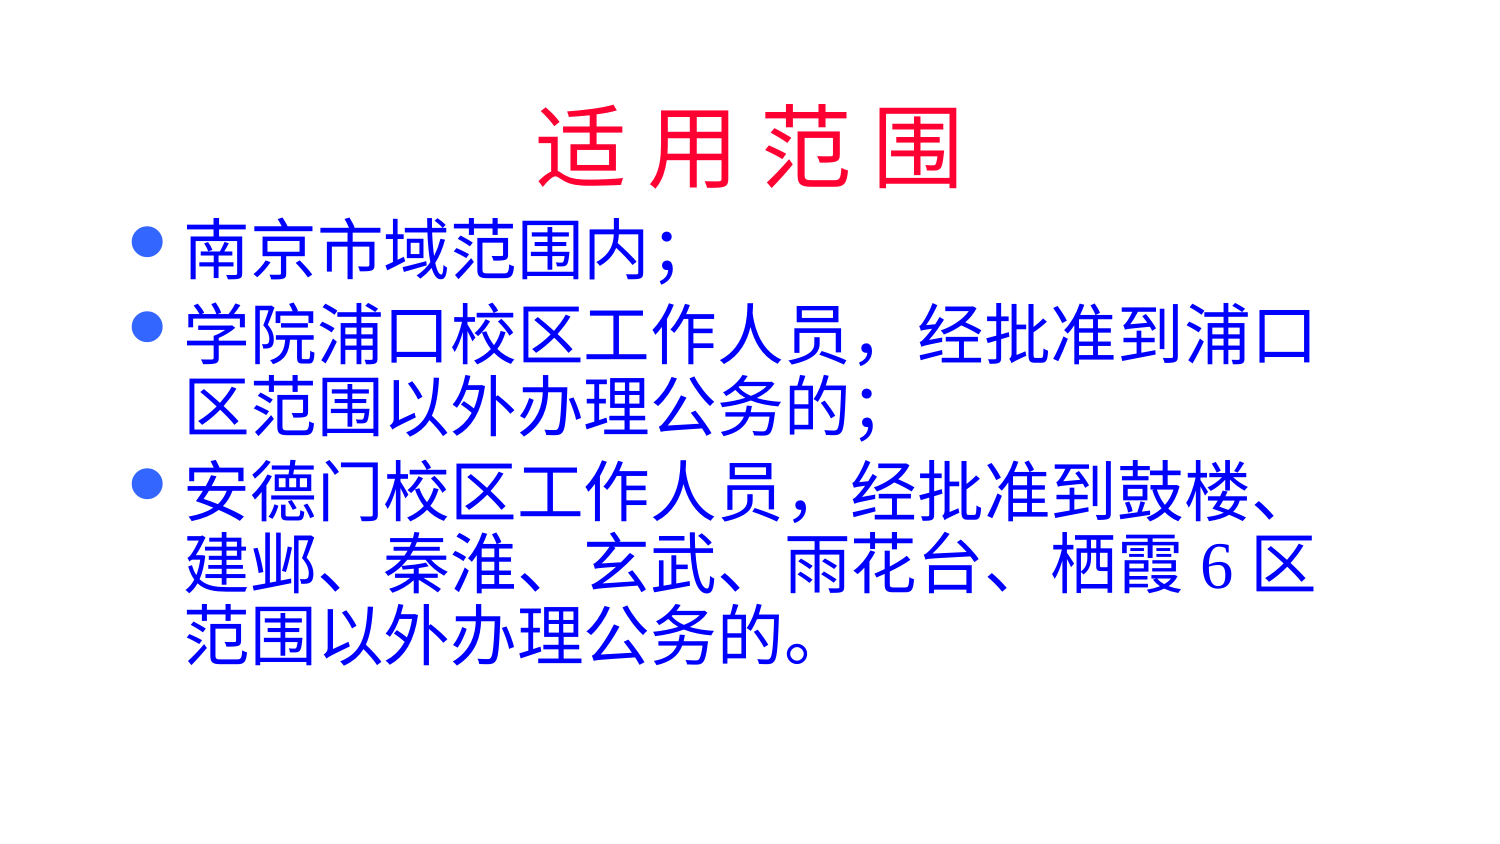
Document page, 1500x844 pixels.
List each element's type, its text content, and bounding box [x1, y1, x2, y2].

title 适 用 范 围 [112, 75, 1388, 209]
list 南京市域范围内； 学院浦口校区工作人员，经批准到浦口区范围以外办理公务的； 安德门校区工作人员，经批准到鼓楼、建邺、秦淮、玄武、雨花台、栖霞6区范围以外办理公务的。 [111, 209, 1388, 716]
